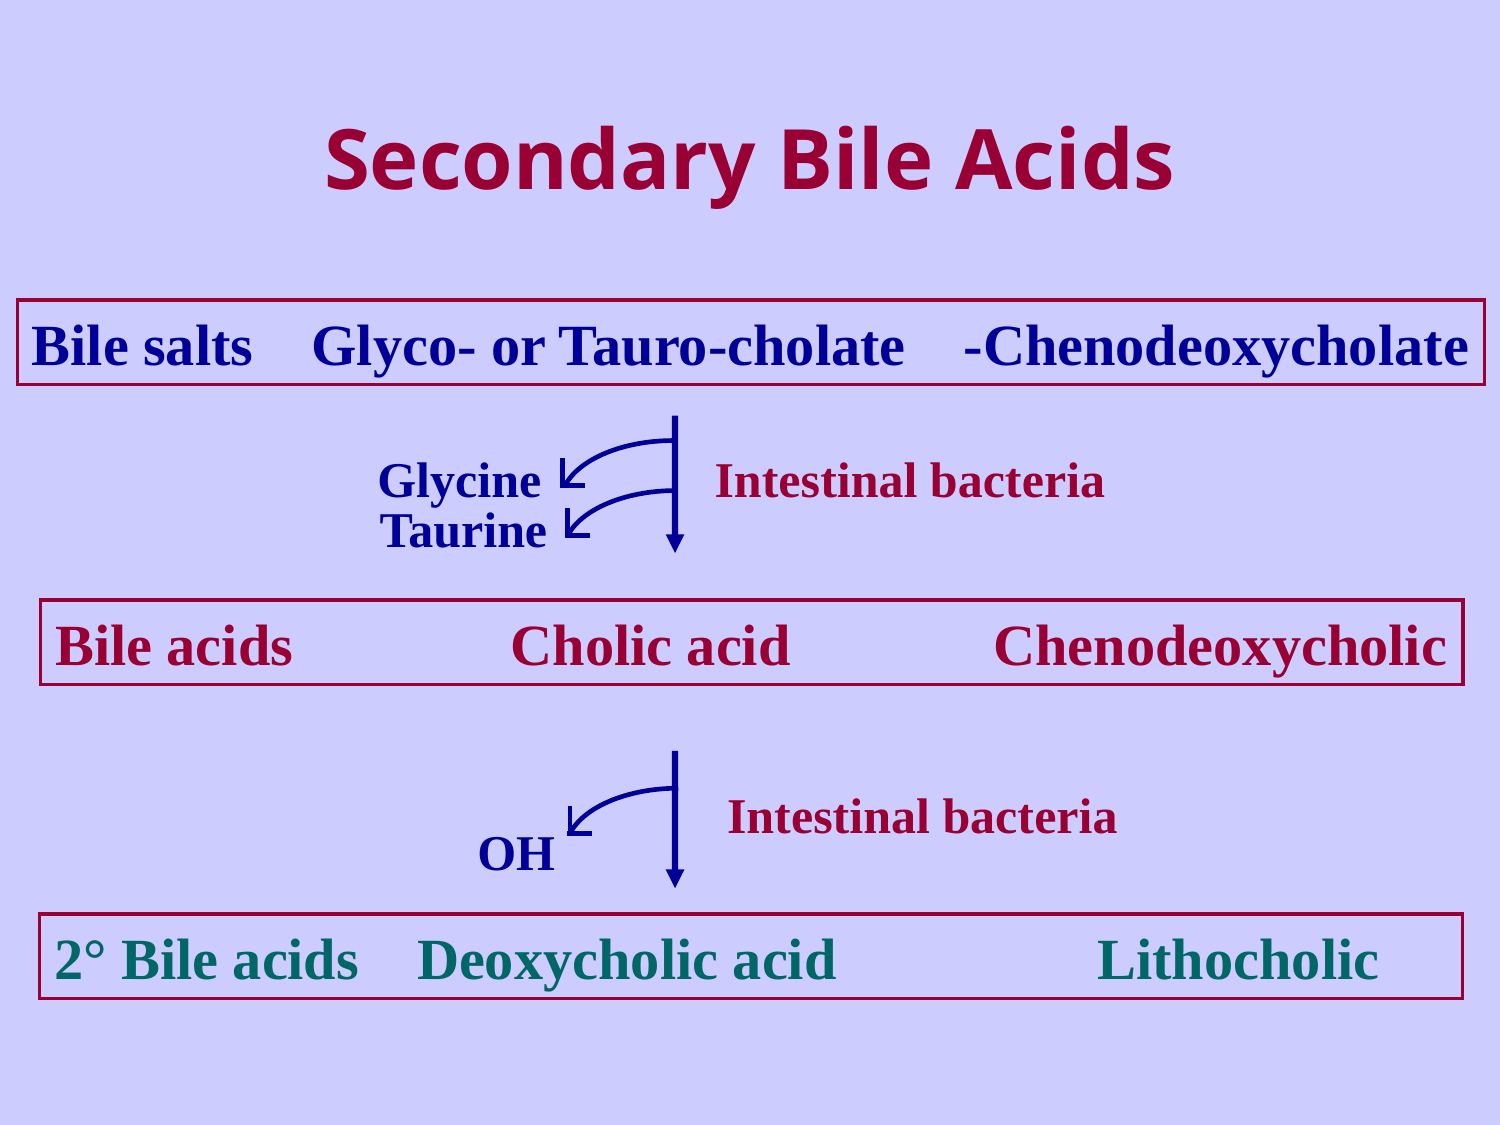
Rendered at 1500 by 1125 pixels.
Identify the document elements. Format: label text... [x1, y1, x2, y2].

title Secondary Bile Acids [112, 62, 1388, 251]
text_box Bile salts Glyco- or Tauro-cholate -Chenodeoxycholate [17, 299, 1485, 385]
text_box OH [462, 813, 571, 888]
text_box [567, 787, 679, 851]
text_box Glycine [362, 440, 557, 516]
text_box Intestinal bacteria [712, 775, 1133, 851]
text_box [668, 857, 682, 889]
text_box Intestinal bacteria [699, 440, 1121, 516]
text_box Bile acids Cholic acid Chenodeoxycholic [40, 600, 1463, 685]
text_box 2° Bile acids Deoxycholic acid Lithocholic [39, 914, 1463, 999]
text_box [564, 490, 676, 554]
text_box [559, 440, 674, 495]
text_box Taurine [364, 490, 563, 566]
